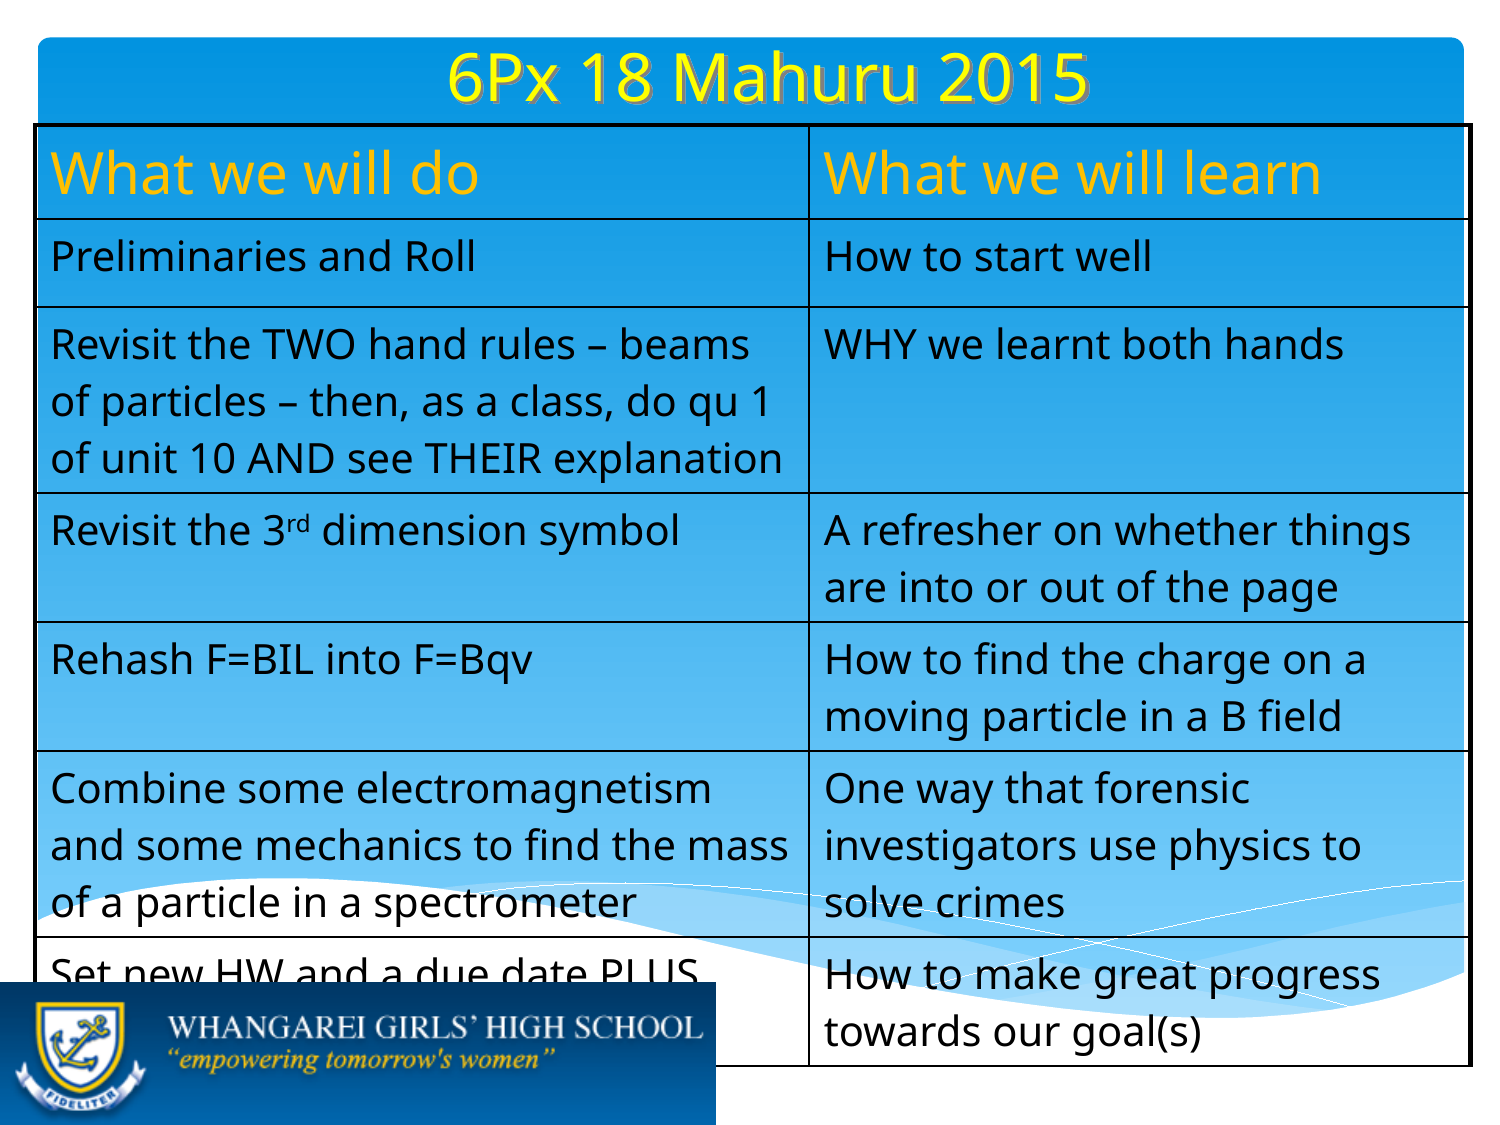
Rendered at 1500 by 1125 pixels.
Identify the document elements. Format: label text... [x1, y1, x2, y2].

table_cell WHY we learnt both hands [810, 308, 1468, 492]
table_cell Rehash F=BIL into F=Bqv [37, 623, 808, 750]
table_cell A refresher on whether things are into or out of the page [810, 494, 1468, 621]
text_box 6Px 18 Mahuru 2015 [162, 24, 1375, 123]
table_cell How to make great progress towards our goal(s) [810, 938, 1468, 1065]
picture [0, 982, 716, 1125]
table_cell Revisit the 3rd dimension symbol [37, 494, 808, 621]
table_cell One way that forensic investigators use physics to solve crimes [810, 752, 1468, 936]
table_header What we will do [37, 127, 808, 218]
table_cell Revisit the TWO hand rules – beams of particles – then, as a class, do qu 1 of unit 10 AND see THEIR explanation [37, 308, 808, 492]
table_cell Preliminaries and Roll [37, 220, 808, 306]
table_cell How to start well [810, 220, 1468, 306]
table_cell How to find the charge on a moving particle in a B field [810, 623, 1468, 750]
table_header What we will learn [810, 127, 1468, 218]
table_cell Combine some electromagnetism and some mechanics to find the mass of a particle in a spectrometer [37, 752, 808, 936]
table_cell Set new HW and a due date PLUS have some HRT [37, 938, 808, 1065]
